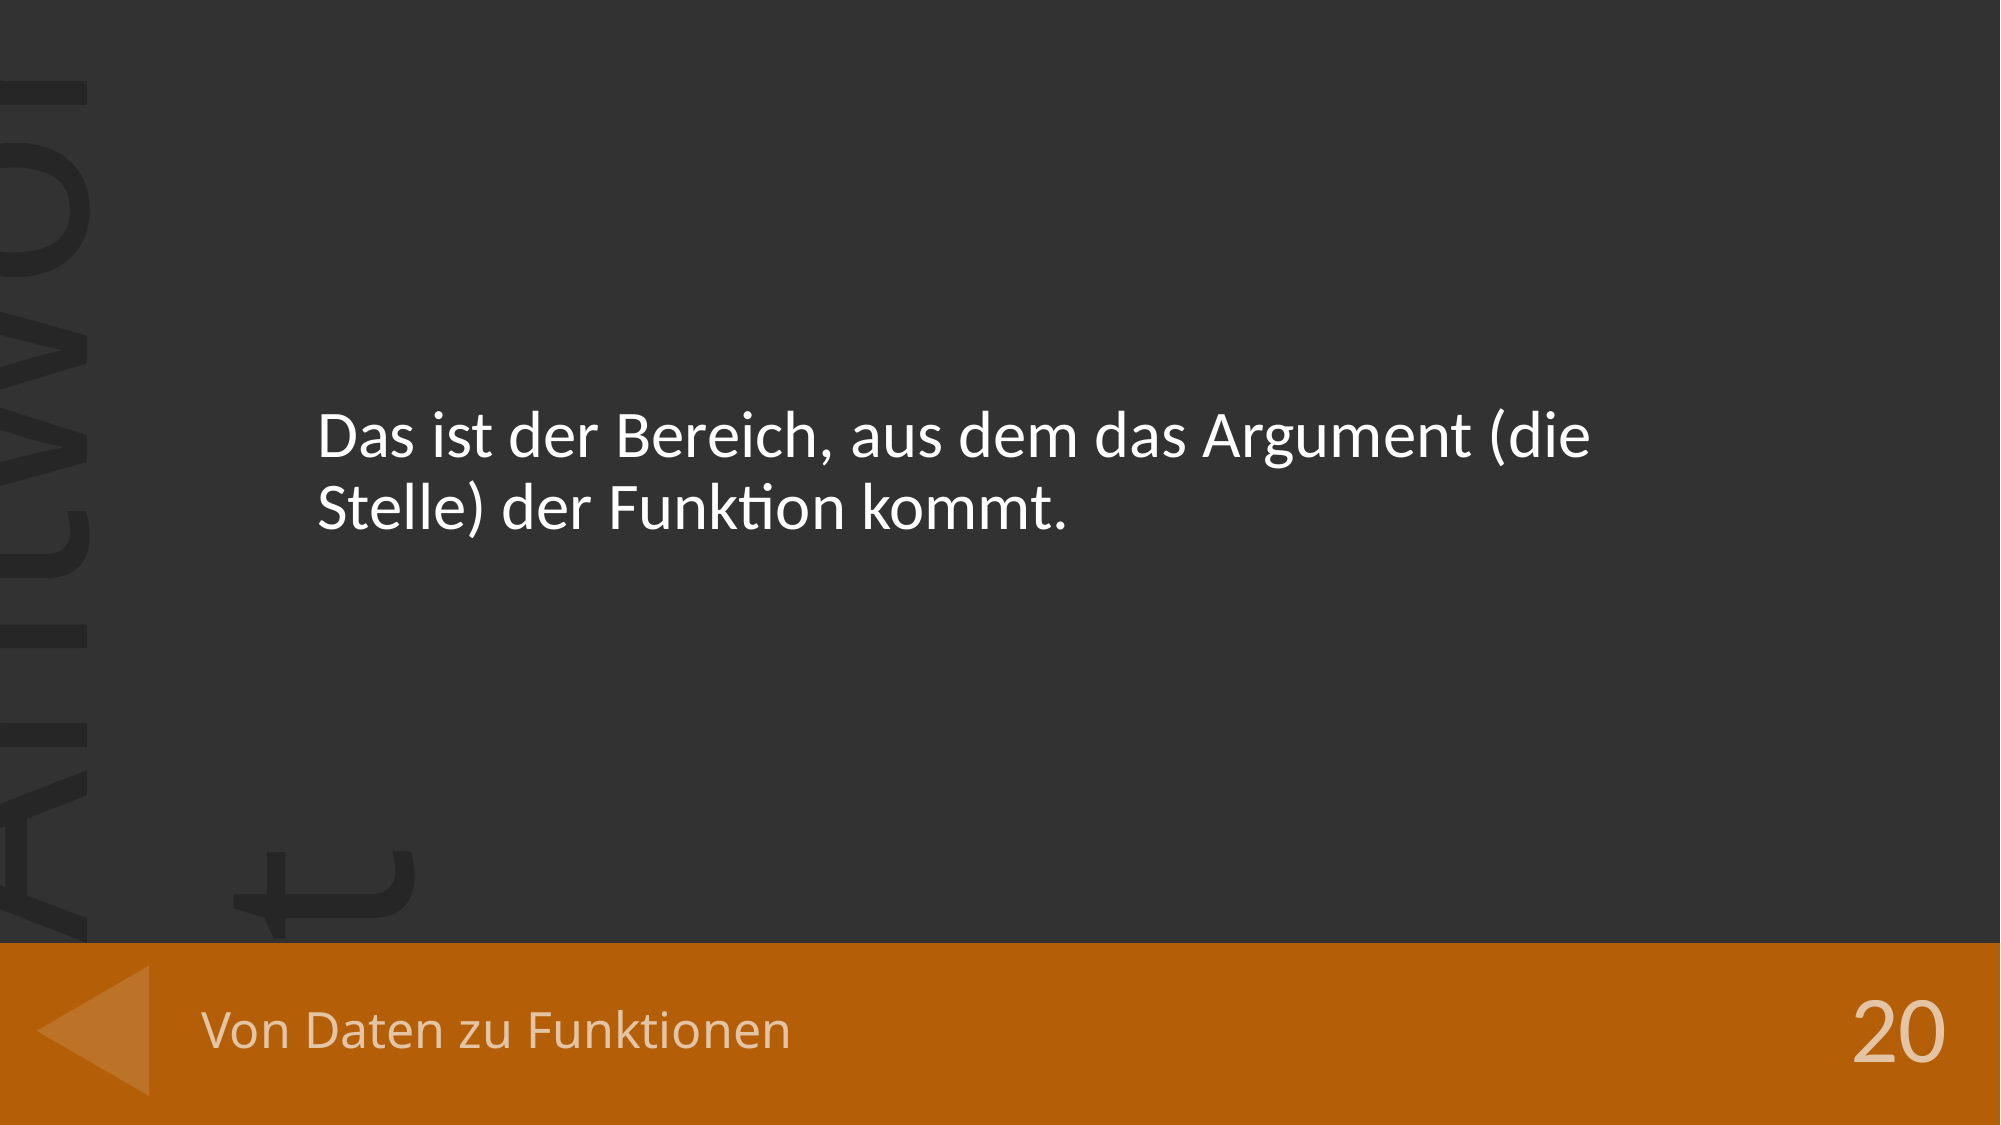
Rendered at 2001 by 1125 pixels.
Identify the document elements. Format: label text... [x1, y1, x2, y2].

title Von Daten zu Funktionen [185, 967, 1494, 1097]
list Das ist der Bereich, aus dem das Argument (die Stelle) der Funktion kommt. [302, 307, 1760, 636]
list 20 [1494, 967, 1963, 1097]
